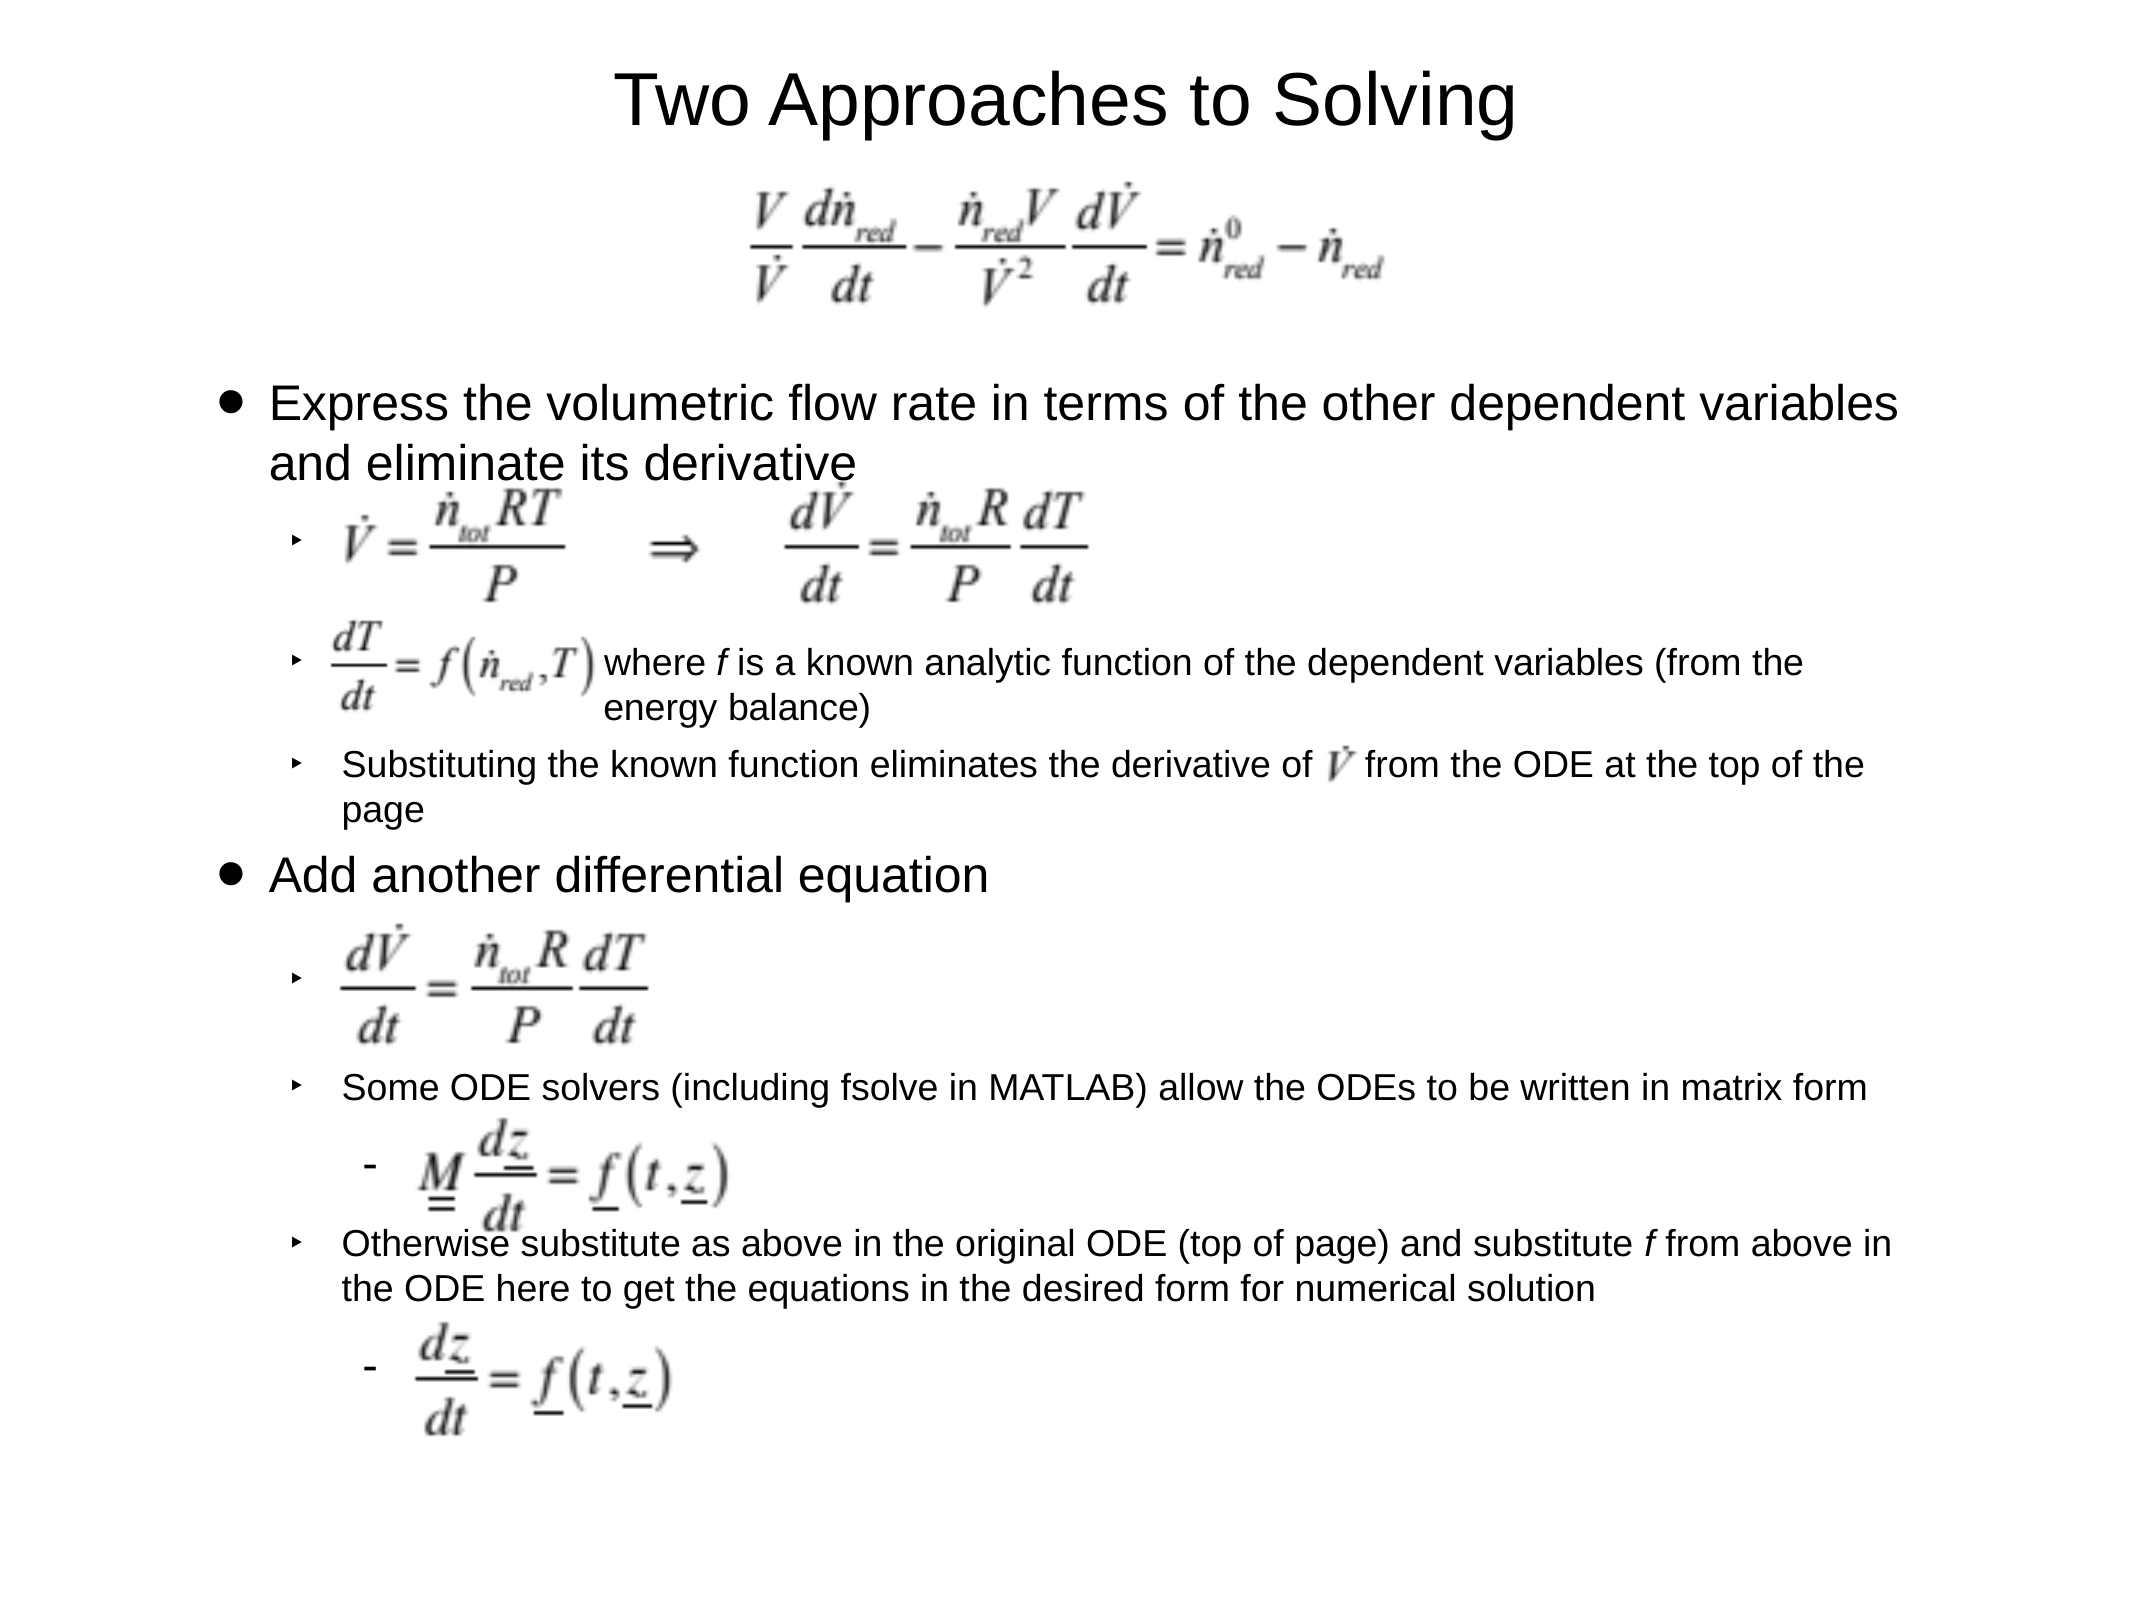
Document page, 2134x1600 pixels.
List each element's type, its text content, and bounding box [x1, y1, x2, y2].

list Express the volumetric flow rate in terms of the other dependent variables and eliminate its derivative where f is a known analytic function of the dependent variables (from the energy balance) Substituting the known function eliminates the derivative of from the ODE at the top of the page Add another differential equation Some ODE solvers (including fsolve in MATLAB) allow the ODEs to be written in matrix form Otherwise substitute as above in the original ODE (top of page) and substitute f from above in the ODE here to get the equations in the desired form for numerical solution [208, 362, 1925, 1463]
picture [410, 1106, 732, 1240]
picture [335, 912, 653, 1054]
picture [1321, 736, 1362, 788]
picture [324, 470, 1096, 719]
picture [745, 170, 1389, 313]
title Two Approaches to Solving [208, 41, 1925, 250]
picture [410, 1310, 676, 1444]
